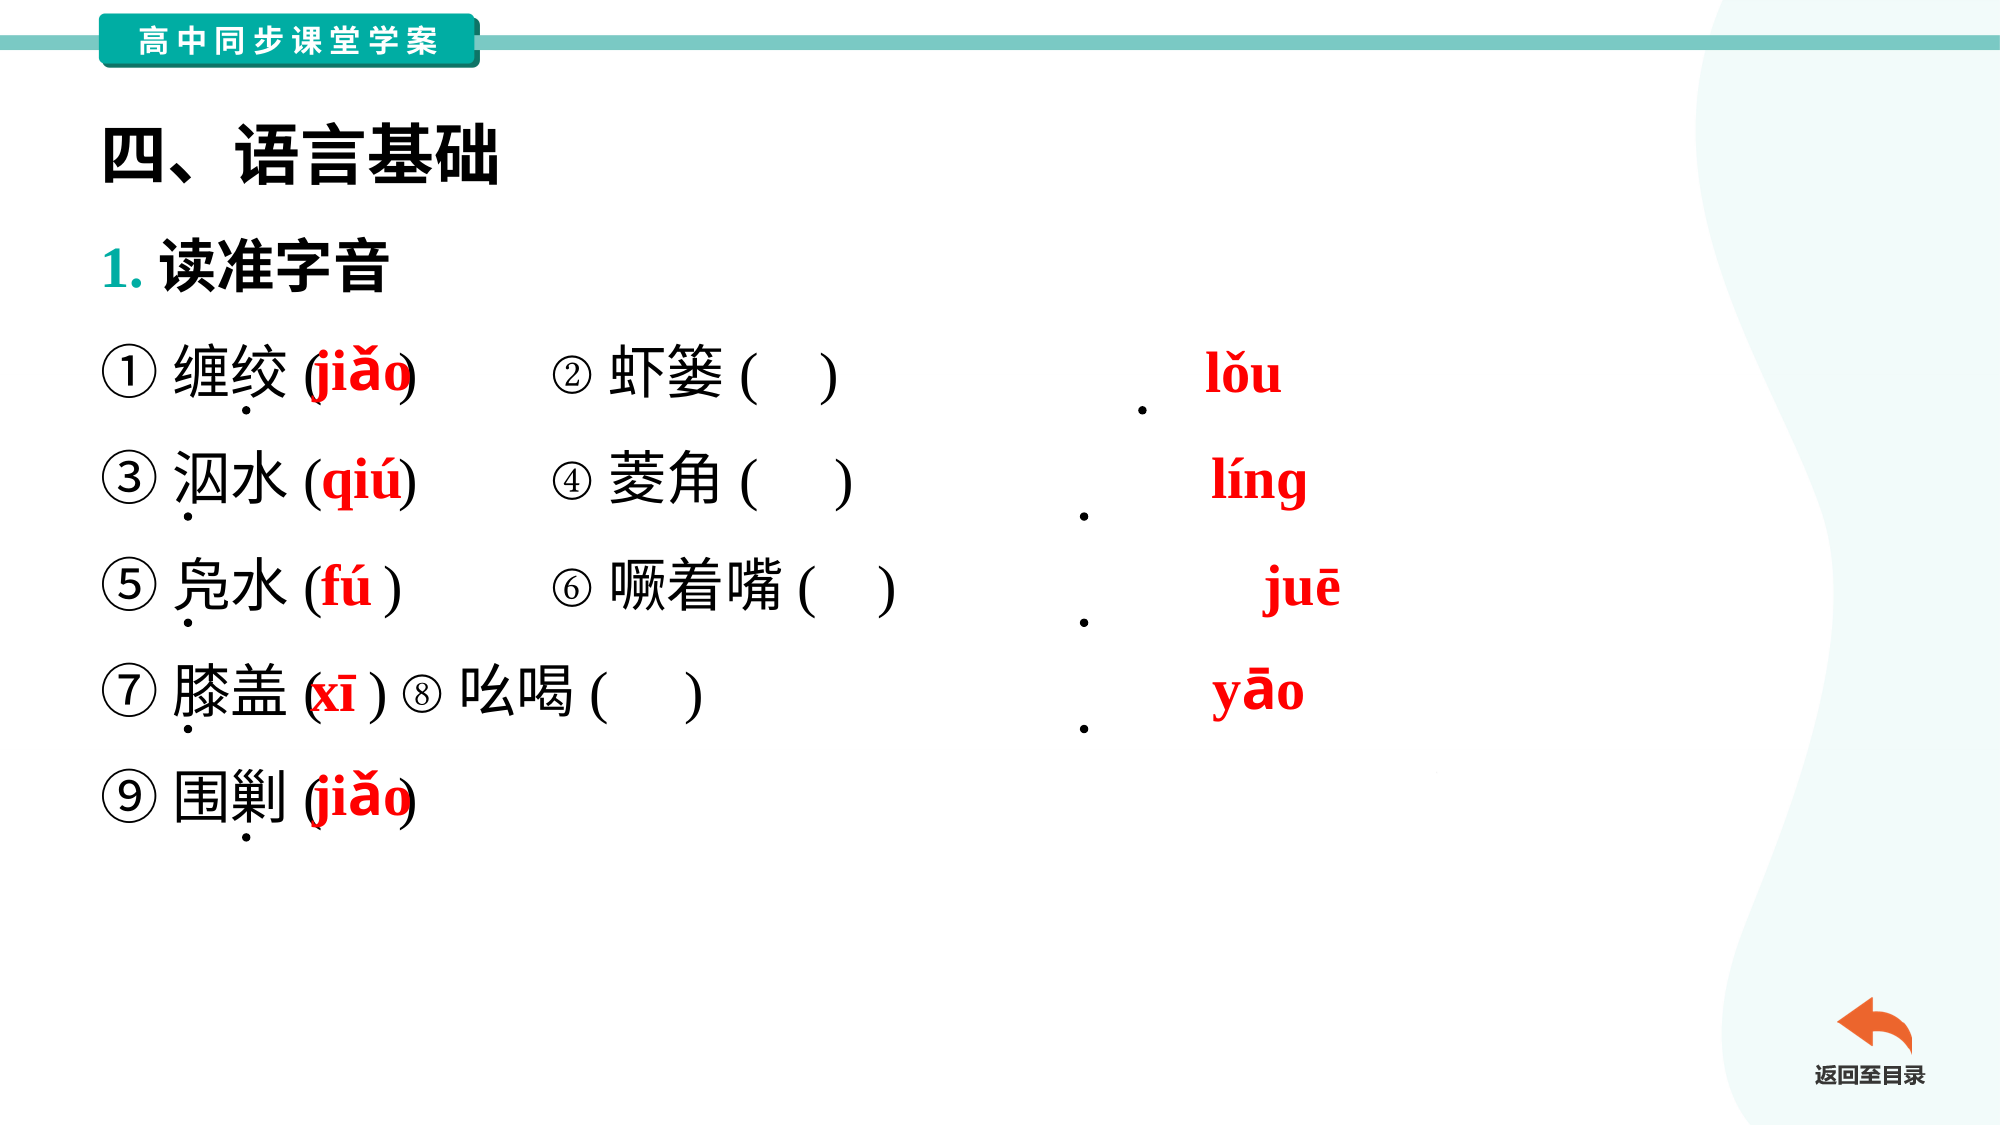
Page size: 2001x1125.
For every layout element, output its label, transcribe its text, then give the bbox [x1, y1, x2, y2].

text_box [183, 618, 193, 627]
text_box [242, 833, 251, 842]
text_box [183, 512, 193, 521]
text_box fú [300, 512, 395, 617]
text_box xī [289, 618, 378, 723]
text_box juē [1242, 512, 1363, 617]
text_box 四、语言基础 [100, 76, 1899, 192]
text_box qiú [300, 406, 424, 511]
text_box [1079, 618, 1089, 627]
text_box lǒu [1183, 300, 1304, 405]
text_box [242, 406, 251, 415]
text_box 1.读准字音 ①缠绞( ) ②虾篓( ) ③泅水( ) ④菱角( ) ⑤凫水( ) ⑥噘着嘴( ) ⑦膝盖( ) ⑧吆喝( ) ⑨围剿( ) [100, 192, 1899, 831]
text_box [183, 724, 193, 734]
text_box jiǎo [293, 725, 431, 828]
text_box [1079, 724, 1089, 734]
text_box jiǎo [293, 300, 431, 403]
text_box [1079, 512, 1089, 521]
text_box línɡ [1190, 406, 1330, 511]
picture [0, 0, 2000, 1125]
text_box [1138, 406, 1147, 415]
text_box yāo [1194, 618, 1325, 721]
